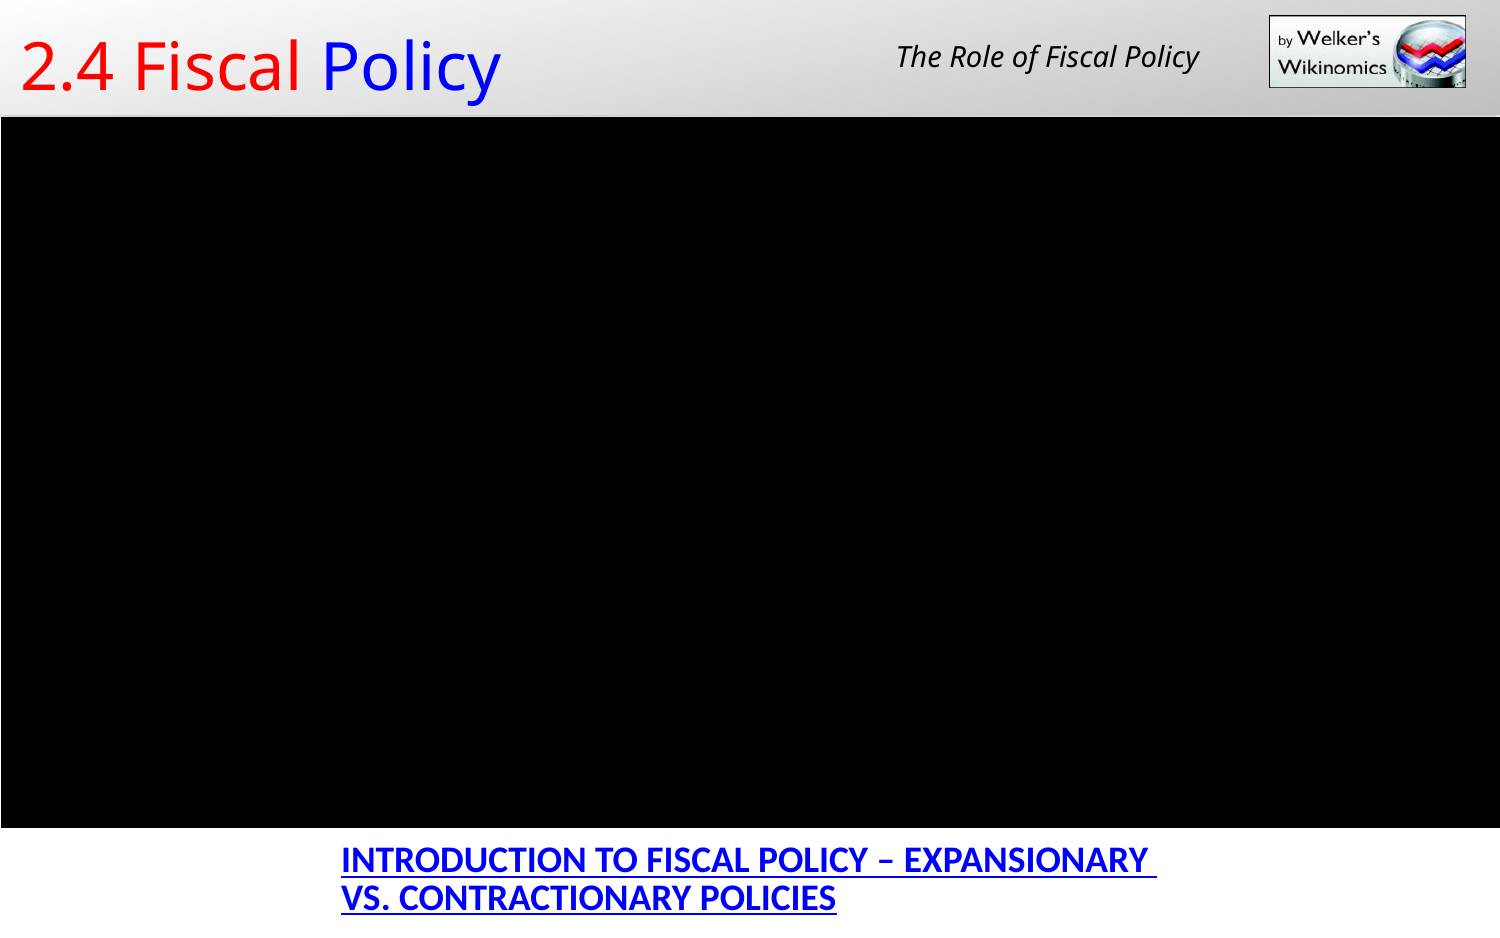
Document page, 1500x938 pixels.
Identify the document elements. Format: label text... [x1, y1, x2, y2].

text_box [0, 116, 1500, 829]
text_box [0, 0, 1500, 115]
text_box INTRODUCTION TO FISCAL POLICY – EXPANSIONARY VS. CONTRACTIONARY POLICIES [326, 837, 1174, 888]
